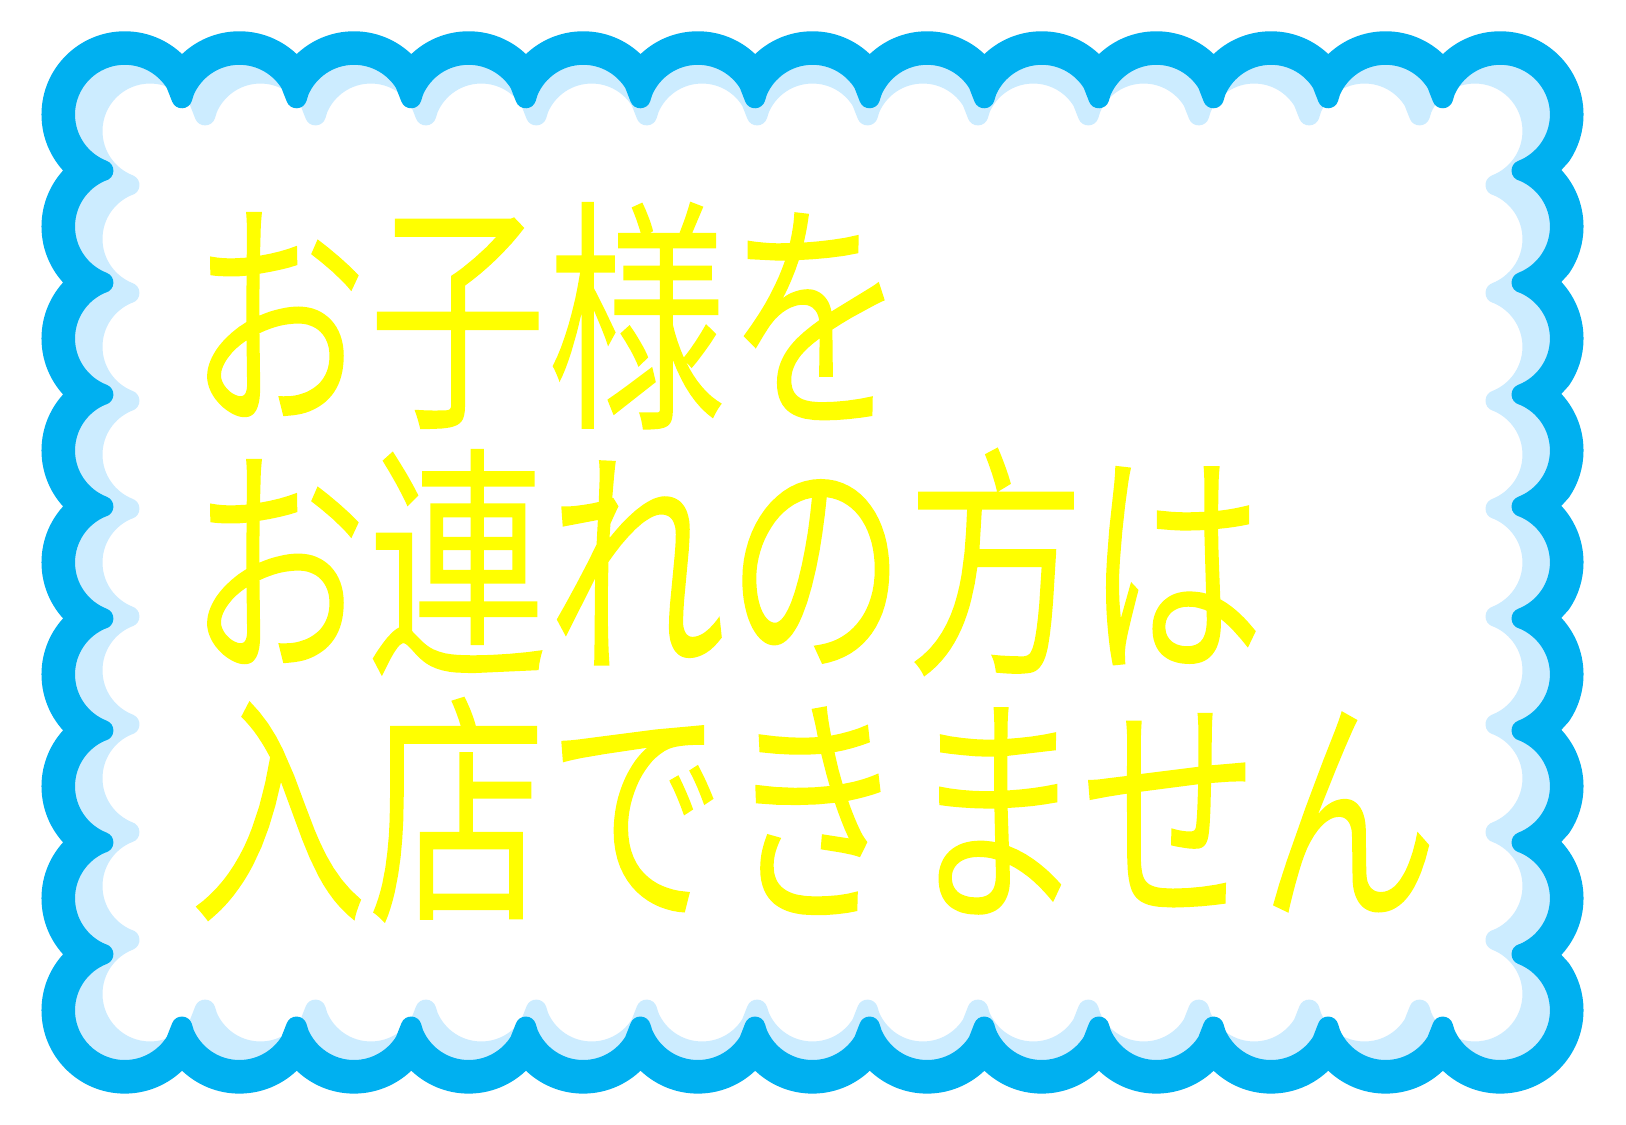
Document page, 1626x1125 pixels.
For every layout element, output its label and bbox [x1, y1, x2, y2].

text_box [414, 1007, 520, 1067]
text_box [77, 59, 169, 1066]
text_box [49, 39, 1576, 1086]
text_box [1456, 59, 1548, 1066]
text_box [1103, 1007, 1210, 1067]
text_box [1221, 58, 1323, 118]
text_box [1103, 58, 1210, 118]
text_box [301, 58, 404, 118]
text_box [1221, 1007, 1323, 1067]
text_box [187, 59, 286, 118]
text_box [187, 1007, 286, 1066]
text_box [414, 58, 520, 118]
text_box [1339, 1007, 1437, 1066]
text_box [527, 58, 1098, 118]
text_box [527, 1007, 1098, 1067]
text_box [1339, 59, 1437, 118]
text_box [301, 1007, 404, 1067]
